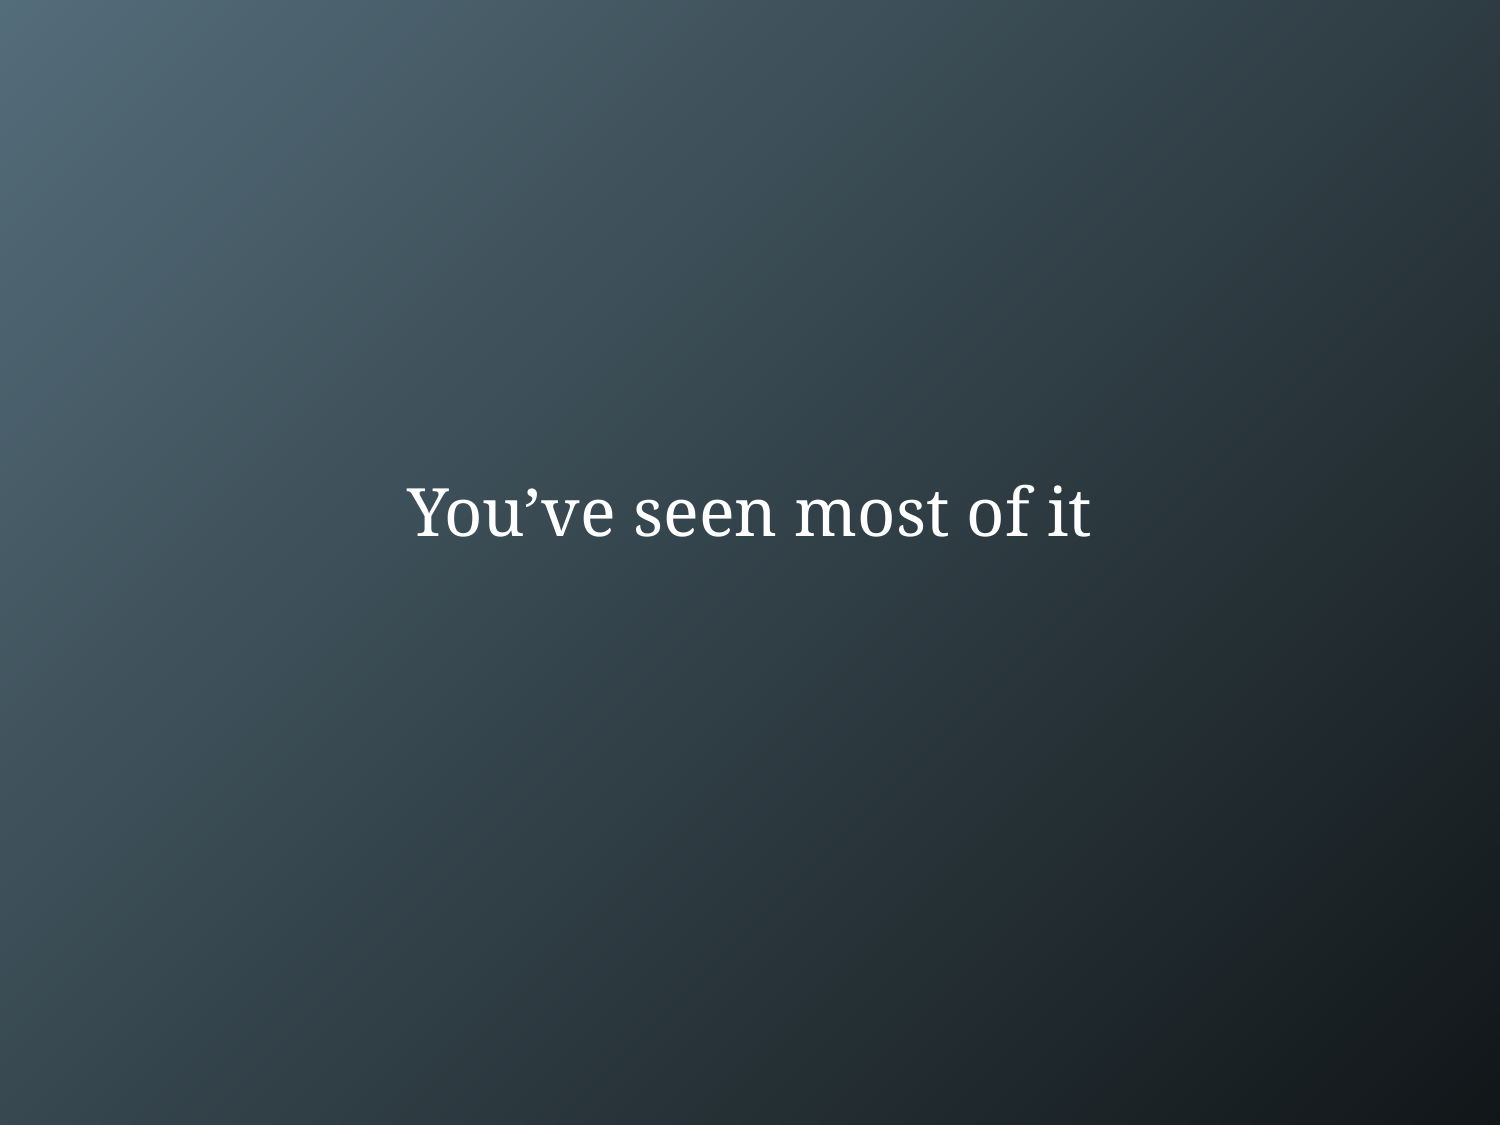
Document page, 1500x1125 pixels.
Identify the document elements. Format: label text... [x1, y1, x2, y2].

title You’ve seen most of it [112, 326, 1388, 693]
